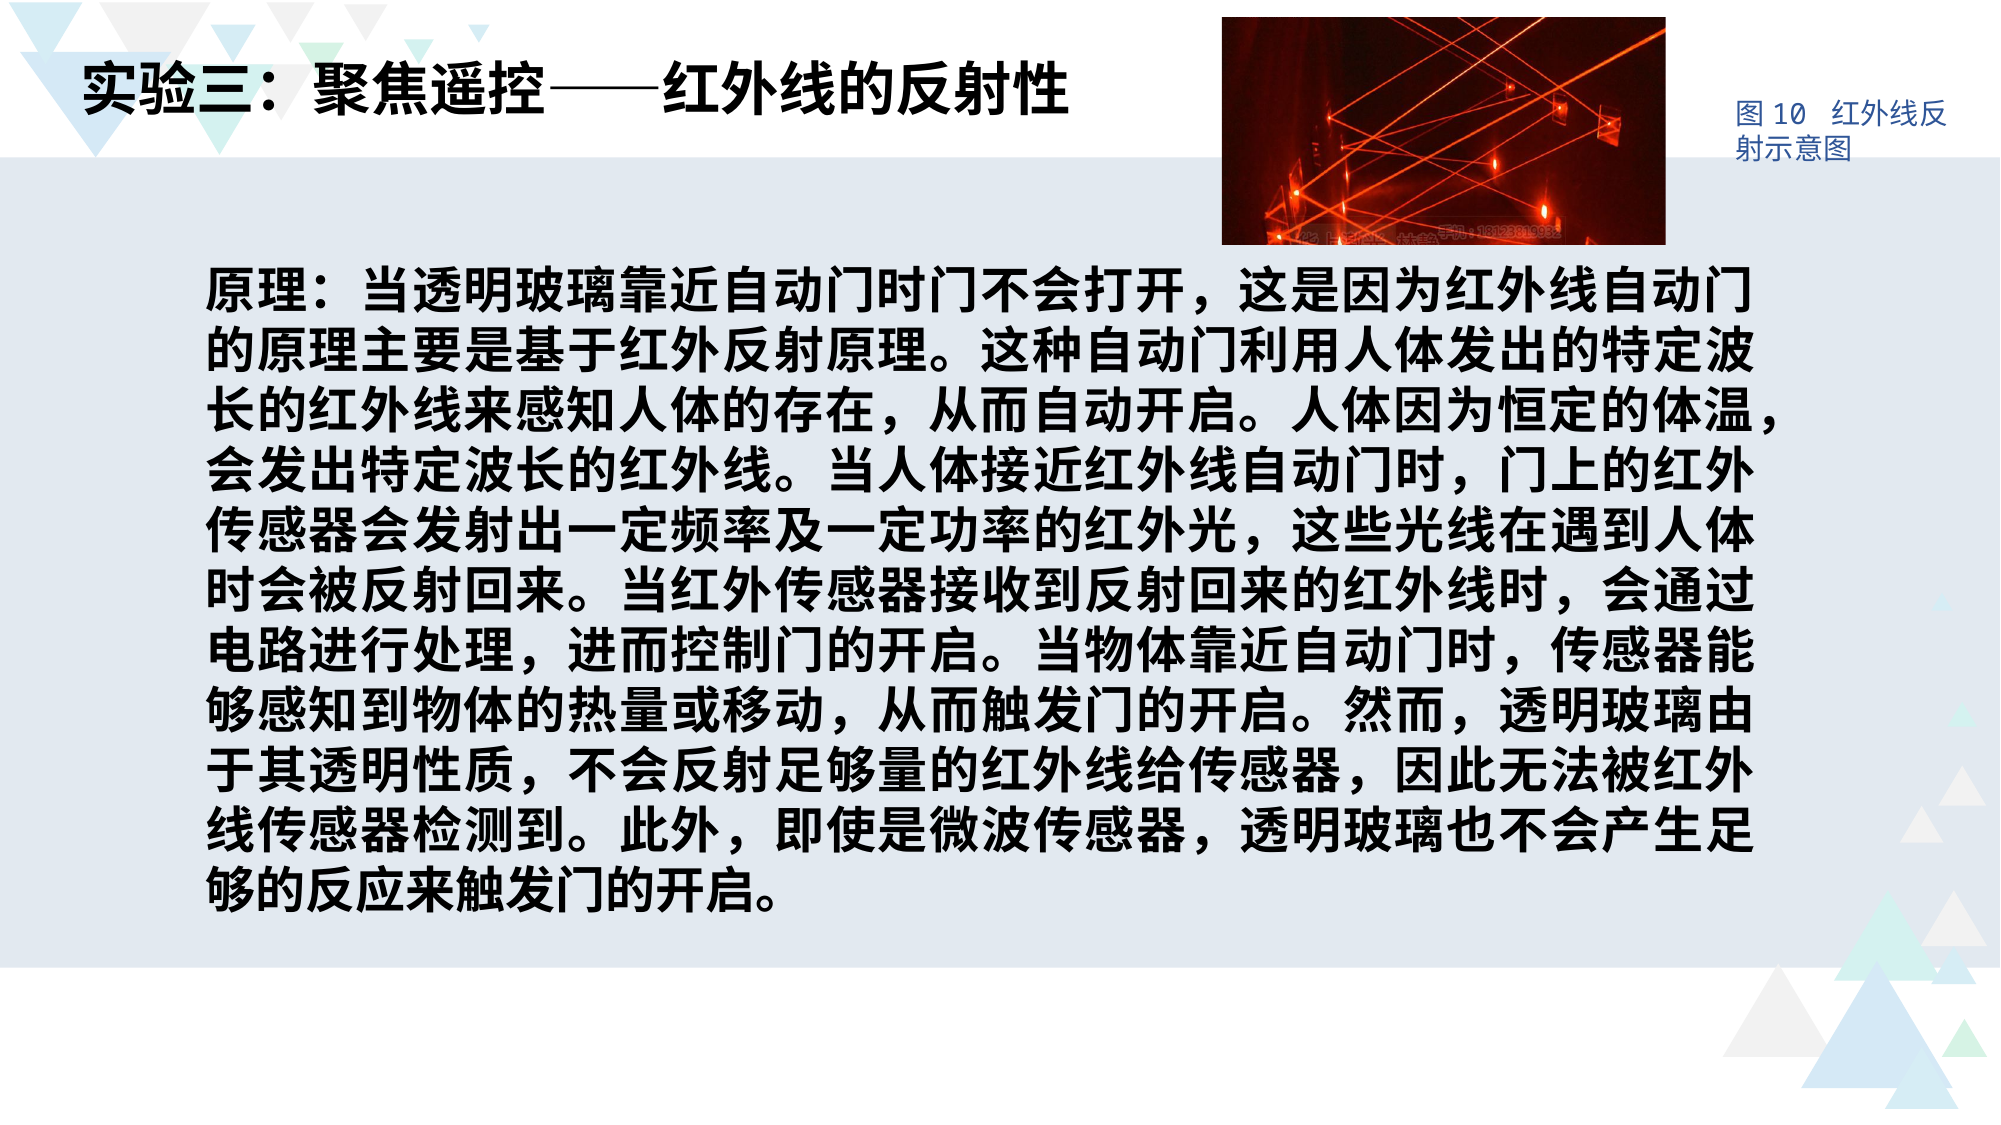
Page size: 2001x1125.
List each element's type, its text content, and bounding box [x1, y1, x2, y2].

text_box 图10 红外线反射示意图 [1720, 87, 1976, 173]
text_box 原理：当透明玻璃靠近自动门时门不会打开，这是因为红外线自动门‌的原理主要是基于红外反射原理。这种自动门利用人体发出的特定波长的红外线来感知人体的存在，从而自动开启。人体因为恒定的体温，会发出特定波长的红外线。当人体接近红外线自动门时，门上的红外传感器会发射出一定频率及一定功率的红外光，这些光线在遇到人体时会被反射回来。当红外传感器接收到反射回来的红外线时，会通过电路进行处理，进而控制门的开启。当物体靠近自动门时，传感器能够感知到物体的热量或移动，从而触发门的开启。然而，透明玻璃由于其透明性质，不会反射足够量的红外线给传感器，因此无法被红外线传感器检测到。此外，即使是微波传感器，透明玻璃也不会产生足够的反应来触发门的开启。 [190, 250, 1770, 926]
text_box 实验三：聚焦遥控——红外线的反射性 [65, 44, 1221, 130]
picture [1221, 17, 1666, 245]
